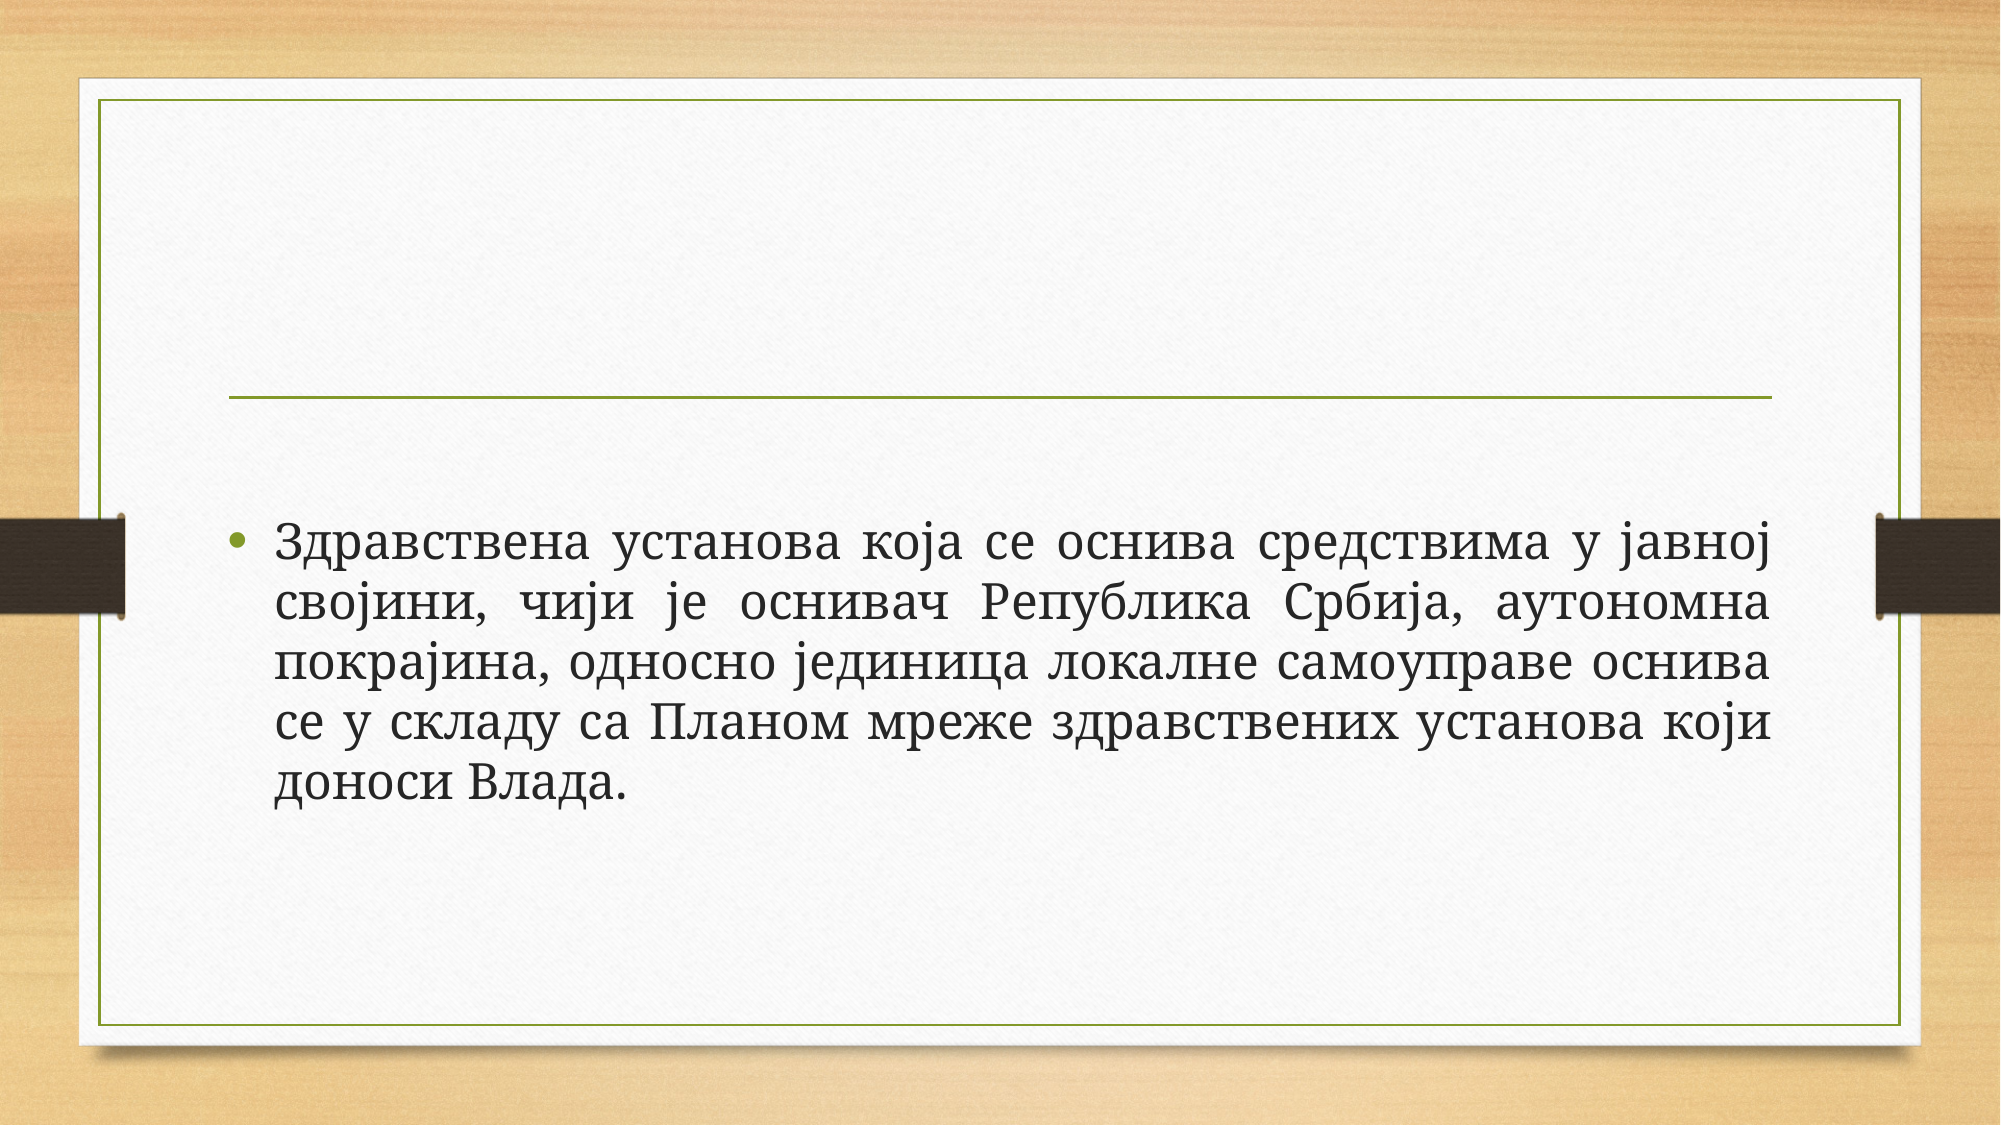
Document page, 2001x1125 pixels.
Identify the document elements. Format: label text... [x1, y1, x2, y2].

picture [0, 0, 2001, 1125]
list Здравствена установа која се оснива средствима у јавној својини, чији је оснивач Република Србија, аутономна покрајина, односно јединица локалне самоуправе оснива се у складу са Планом мреже здравствених установа који доноси Влада. [212, 419, 1788, 964]
